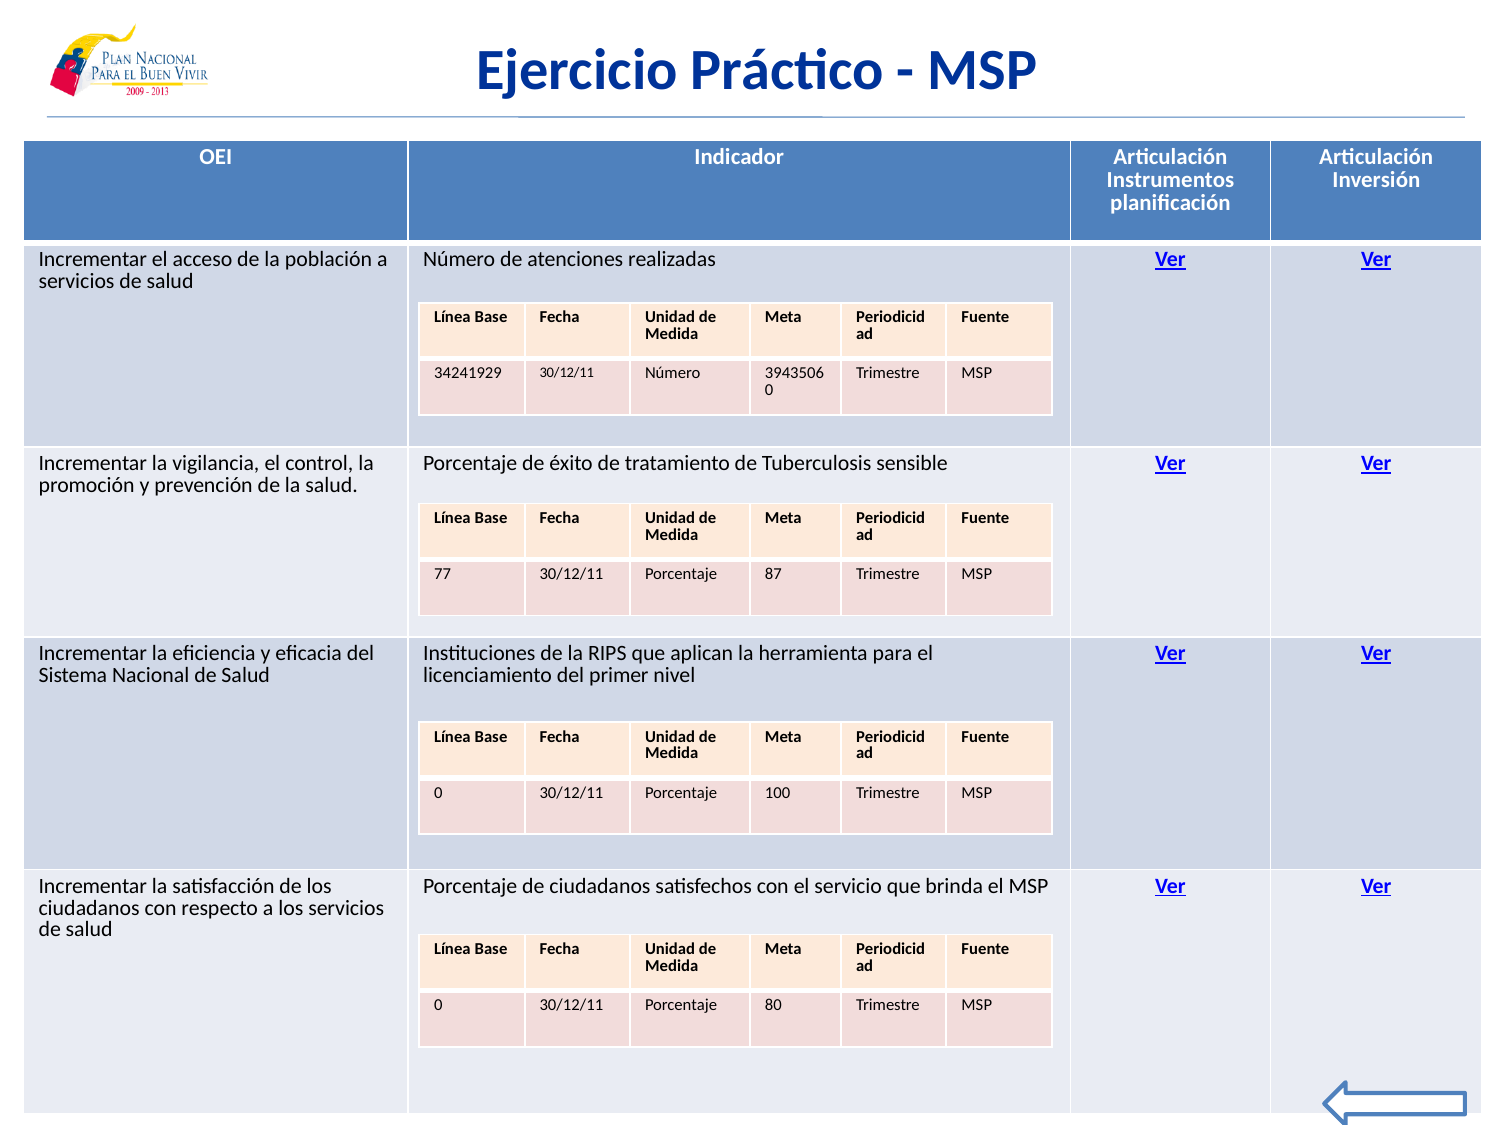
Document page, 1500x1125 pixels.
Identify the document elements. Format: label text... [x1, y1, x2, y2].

table_header Fuente [947, 504, 1051, 557]
table_header Línea Base [420, 304, 524, 356]
table_header OEI [24, 141, 407, 240]
table_header Fecha [526, 304, 629, 356]
table_header Periodicidad [842, 935, 945, 988]
table_cell Trimestre [842, 361, 945, 414]
table_cell Número [631, 361, 749, 414]
table_cell Trimestre [842, 562, 945, 615]
table_cell 87 [751, 562, 840, 615]
table_cell MSP [947, 993, 1051, 1046]
table_cell Ver [1271, 246, 1481, 446]
table_cell Trimestre [842, 781, 945, 833]
table_header Línea Base [420, 504, 524, 557]
table_cell Ver [1271, 870, 1481, 1113]
table_cell Ver [1071, 870, 1270, 1113]
table_header Meta [751, 504, 840, 557]
table_cell 100 [751, 781, 840, 833]
table_cell Ver [1071, 638, 1270, 869]
table_header Fuente [947, 935, 1051, 988]
table_cell 77 [420, 562, 524, 615]
table_cell Incrementar el acceso de la población a servicios de salud [24, 246, 407, 446]
picture [46, 17, 211, 106]
table_cell 34241929 [420, 361, 524, 414]
table_header Unidad de Medida [631, 935, 749, 988]
table_header Fecha [526, 935, 629, 988]
table_header Articulación Inversión [1271, 141, 1481, 240]
table_cell 30/12/11 [526, 361, 629, 414]
table_header Meta [751, 723, 840, 775]
table_cell Incrementar la vigilancia, el control, la promoción y prevención de la salud. [24, 448, 407, 636]
table_cell 30/12/11 [526, 562, 629, 615]
table_header Meta [751, 935, 840, 988]
table_cell MSP [947, 361, 1051, 414]
table_header Indicador [409, 141, 1070, 240]
table_cell 30/12/11 [526, 993, 629, 1046]
table_cell Ver [1071, 448, 1270, 636]
table_cell Porcentaje de ciudadanos satisfechos con el servicio que brinda el MSP [409, 870, 1070, 1113]
table_cell Trimestre [842, 993, 945, 1046]
table_header Fuente [947, 723, 1051, 775]
table_cell Instituciones de la RIPS que aplican la herramienta para el licenciamiento del primer nivel [409, 638, 1070, 869]
table_header Fecha [526, 723, 629, 775]
table_header Línea Base [420, 935, 524, 988]
table_cell Incrementar la eficiencia y eficacia del Sistema Nacional de Salud [24, 638, 407, 869]
table_cell Ver [1271, 448, 1481, 636]
text_box [1322, 1080, 1467, 1125]
text_box Ejercicio Práctico - MSP [81, 0, 1432, 98]
table_cell 0 [420, 993, 524, 1046]
table_cell Ver [1271, 638, 1481, 869]
table_header Unidad de Medida [631, 304, 749, 356]
table_header Unidad de Medida [631, 723, 749, 775]
table_cell Porcentaje de éxito de tratamiento de Tuberculosis sensible [409, 448, 1070, 636]
table_header Unidad de Medida [631, 504, 749, 557]
table_cell 0 [420, 781, 524, 833]
table_cell 30/12/11 [526, 781, 629, 833]
table_header Meta [751, 304, 840, 356]
table_cell 80 [751, 993, 840, 1046]
table_cell MSP [947, 562, 1051, 615]
table_header Línea Base [420, 723, 524, 775]
table_header Periodicidad [842, 304, 945, 356]
table_header Periodicidad [842, 723, 945, 775]
table_cell 39435060 [751, 361, 840, 414]
table_cell Número de atenciones realizadas [409, 246, 1070, 446]
table_header Articulación Instrumentos planificación [1071, 141, 1270, 240]
table_cell Incrementar la satisfacción de los ciudadanos con respecto a los servicios de salud [24, 870, 407, 1113]
table_cell Porcentaje [631, 781, 749, 833]
table_header Fecha [526, 504, 629, 557]
table_cell MSP [947, 781, 1051, 833]
table_header Fuente [947, 304, 1051, 356]
table_cell Porcentaje [631, 562, 749, 615]
table_cell Ver [1071, 246, 1270, 446]
table_cell Porcentaje [631, 993, 749, 1046]
table_header Periodicidad [842, 504, 945, 557]
